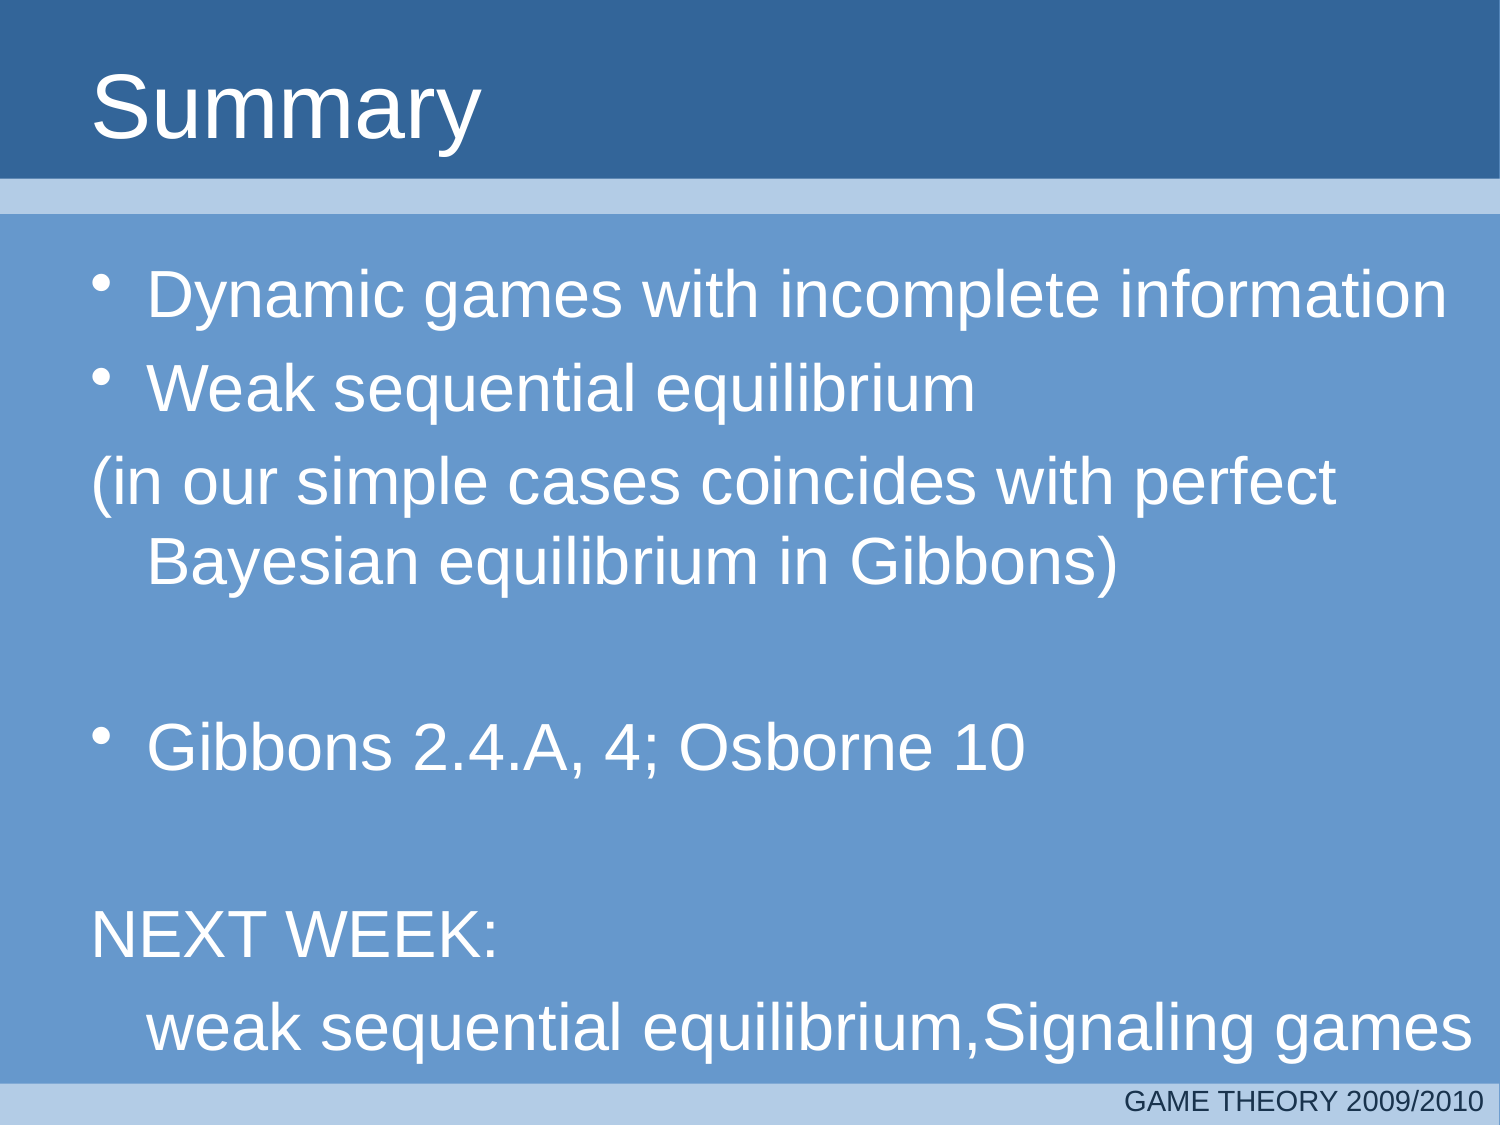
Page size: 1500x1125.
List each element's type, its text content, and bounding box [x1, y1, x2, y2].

list Dynamic games with incomplete information Weak sequential equilibrium (in our simple cases coincides with perfect Bayesian equilibrium in Gibbons) Gibbons 2.4.A, 4; Osborne 10 NEXT WEEK: weak sequential equilibrium,Signaling games [74, 243, 1500, 1000]
title Summary [74, 42, 1436, 162]
text_box GAME THEORY 2009/2010 [1109, 1075, 1500, 1125]
